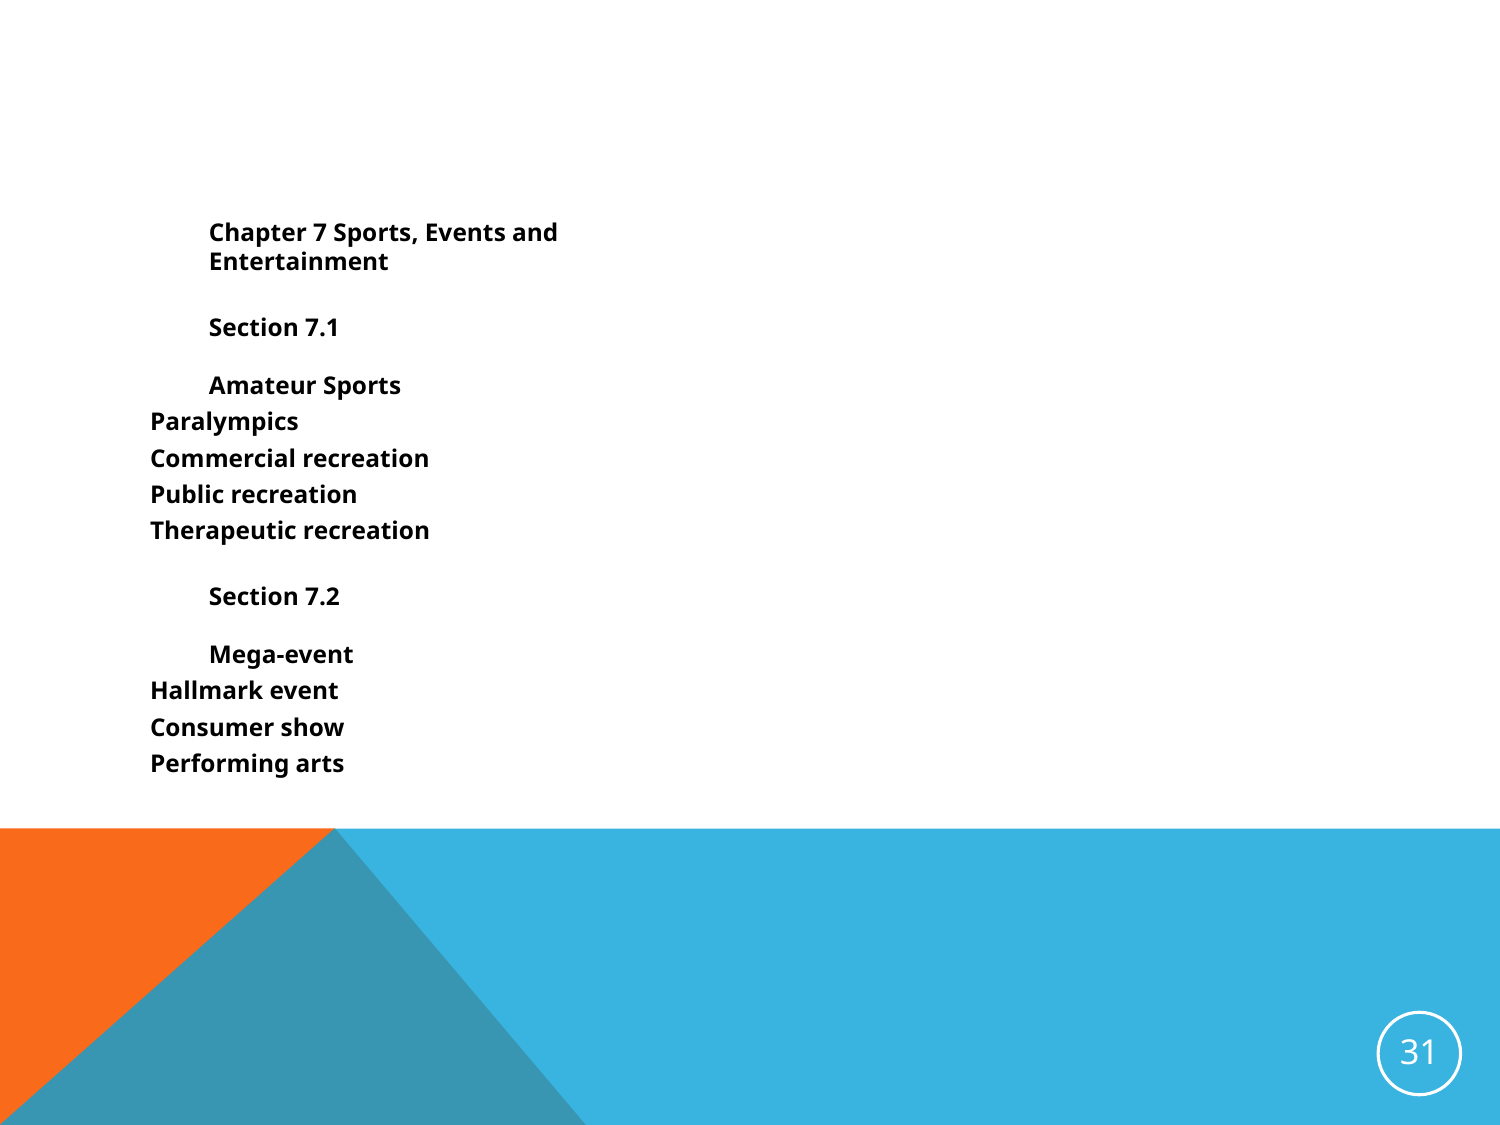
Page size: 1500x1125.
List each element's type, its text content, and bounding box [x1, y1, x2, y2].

slide_number 31 [1376, 1010, 1463, 1097]
list Chapter 7 Sports, Events and Entertainment Section 7.1 Amateur Sports Paralympics Commercial recreation Public recreation Therapeutic recreation Section 7.2 Mega-event Hallmark event Consumer show Performing arts [135, 179, 660, 789]
